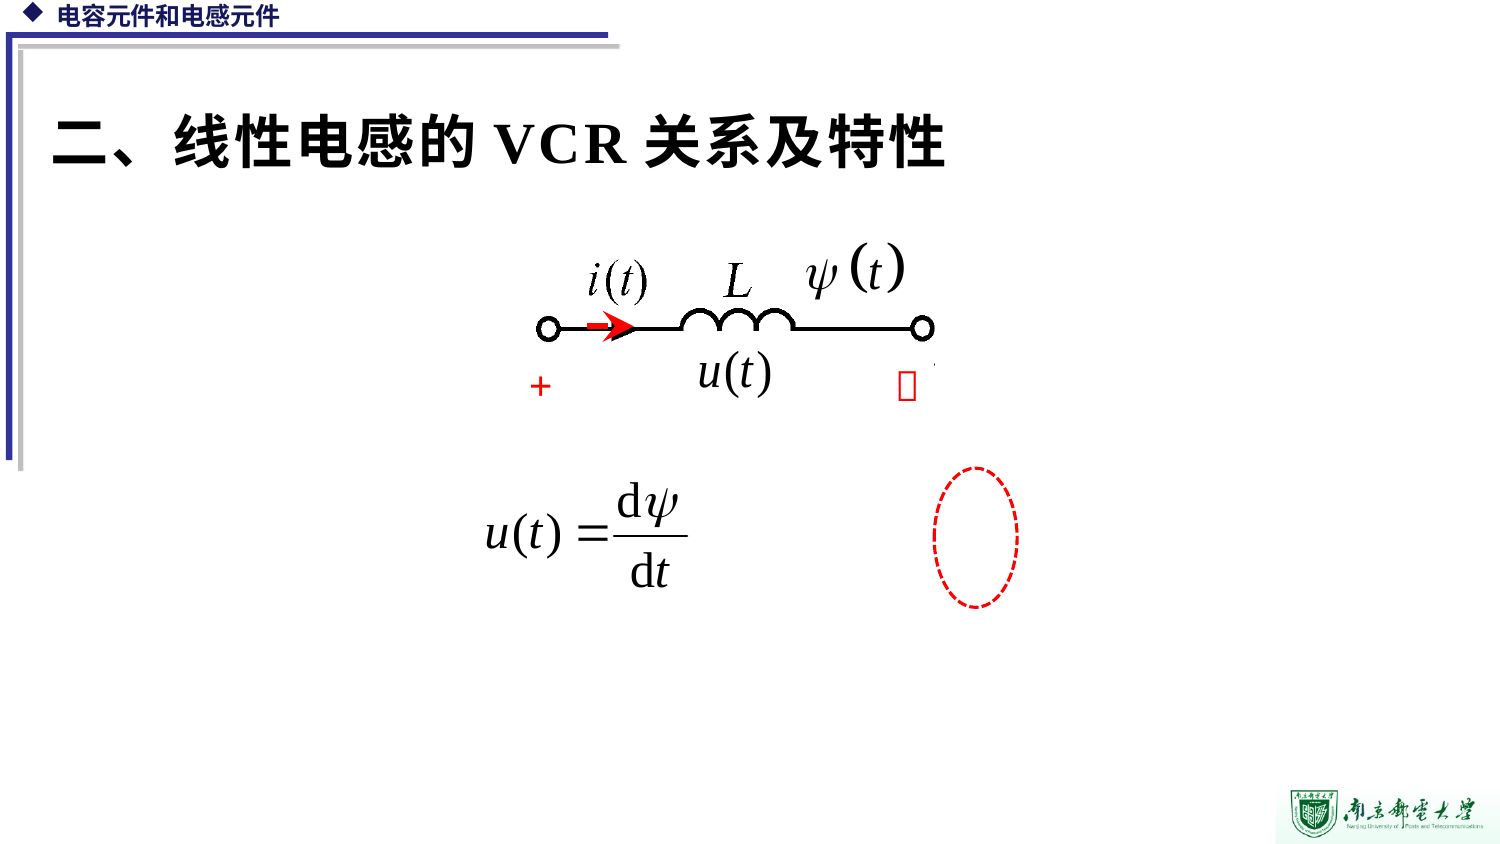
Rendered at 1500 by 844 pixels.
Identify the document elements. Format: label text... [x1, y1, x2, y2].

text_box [478, 468, 999, 600]
text_box [1003, 485, 1018, 591]
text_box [536, 232, 935, 350]
text_box 二、线性电感的VCR关系及特性 [35, 97, 962, 183]
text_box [513, 350, 935, 424]
picture [1275, 781, 1500, 844]
text_box [856, 466, 1027, 595]
